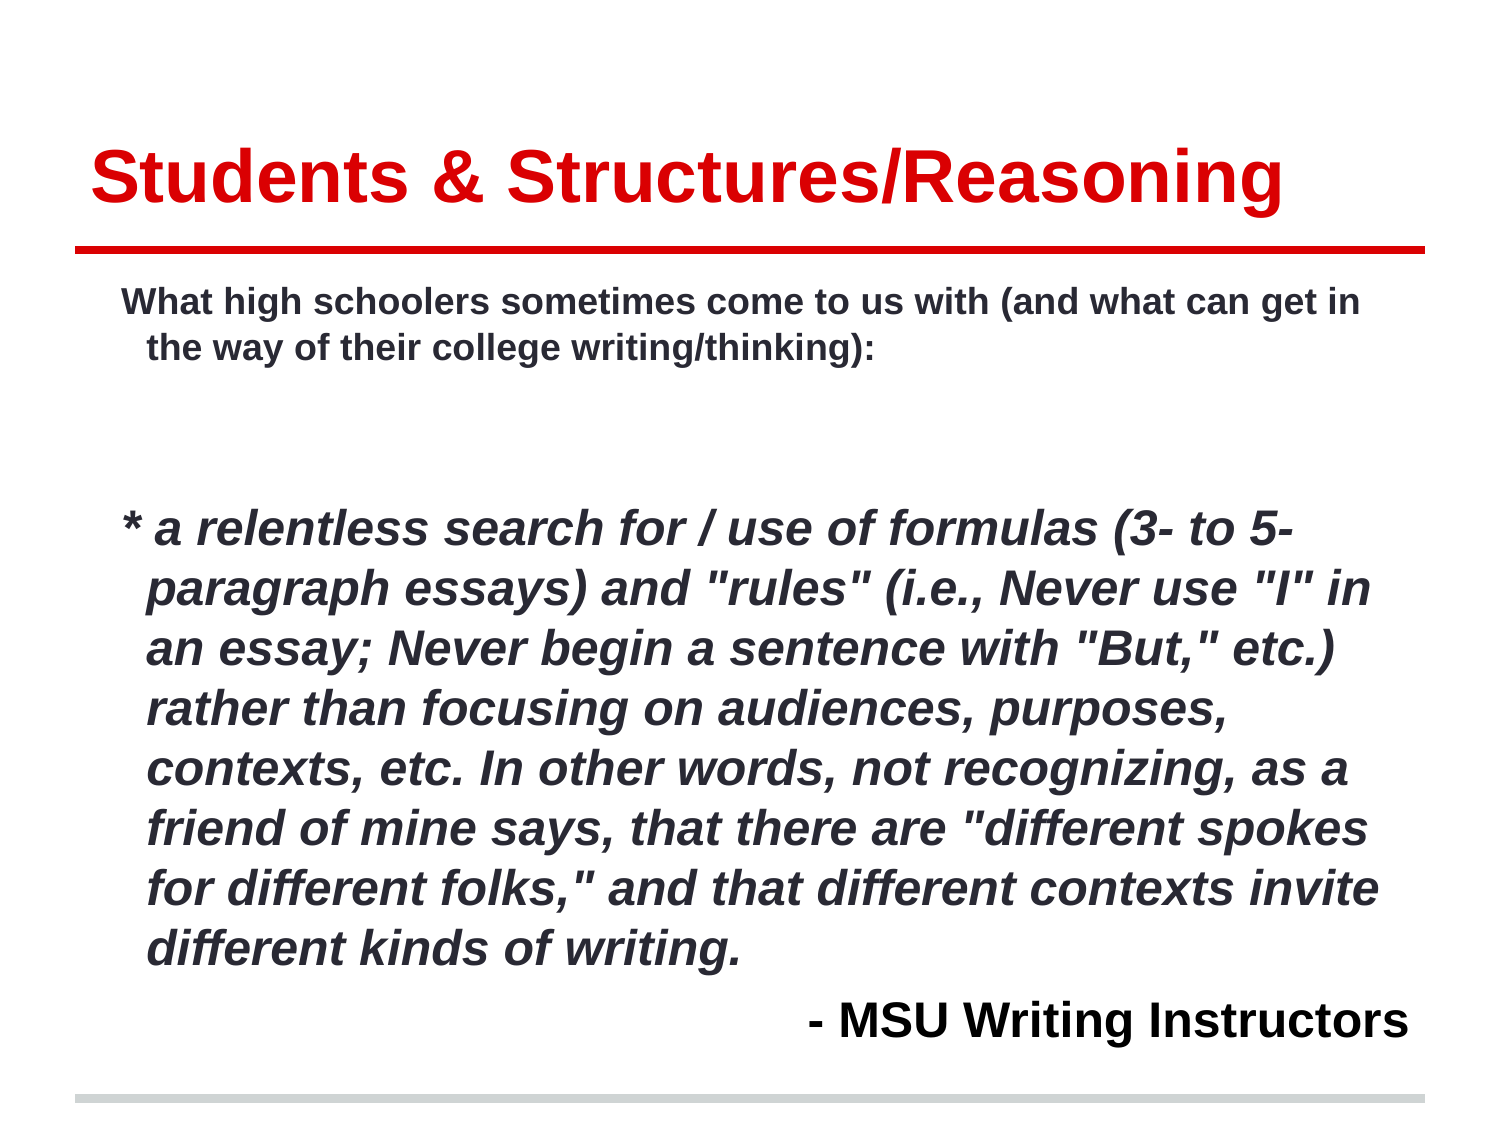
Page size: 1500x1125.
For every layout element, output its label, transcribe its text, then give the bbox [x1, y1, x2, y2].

title Students & Structures/Reasoning [75, 45, 1425, 233]
list What high schoolers sometimes come to us with (and what can get in the way of their college writing/thinking): * a relentless search for / use of formulas (3- to 5-paragraph essays) and "rules" (i.e., Never use "I" in an essay; Never begin a sentence with "But," etc.) rather than focusing on audiences, purposes, contexts, etc. In other words, not recognizing, as a friend of mine says, that there are "different spokes for different folks," and that different contexts invite different kinds of writing. - MSU Writing Instructors [75, 262, 1425, 1078]
